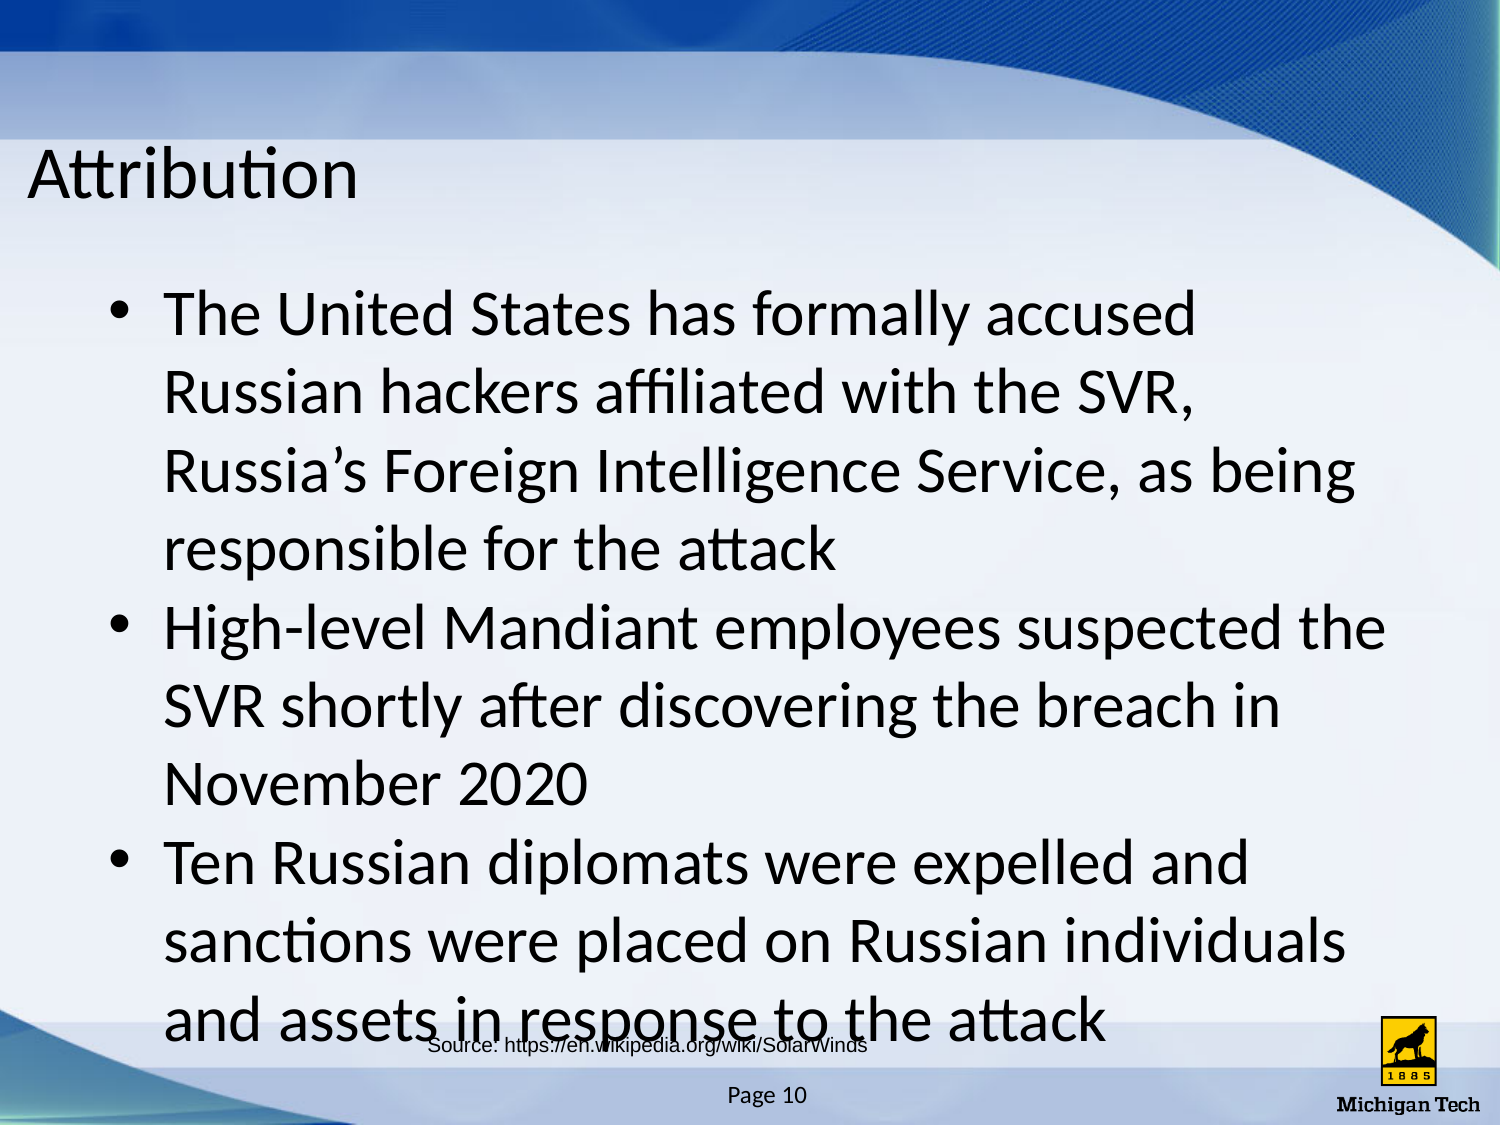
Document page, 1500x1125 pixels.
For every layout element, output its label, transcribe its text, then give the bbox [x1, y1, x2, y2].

title Attribution [12, 75, 1263, 263]
picture [0, 0, 1500, 1125]
text_box Source: https://en.wikipedia.org/wiki/SolarWinds [388, 1024, 1148, 1065]
list The United States has formally accused Russian hackers affiliated with the SVR, Russia’s Foreign Intelligence Service, as being responsible for the attack High-level Mandiant employees suspected the SVR shortly after discovering the breach in November 2020 Ten Russian diplomats were expelled and sanctions were placed on Russian individuals and assets in response to the attack [75, 262, 1425, 1063]
